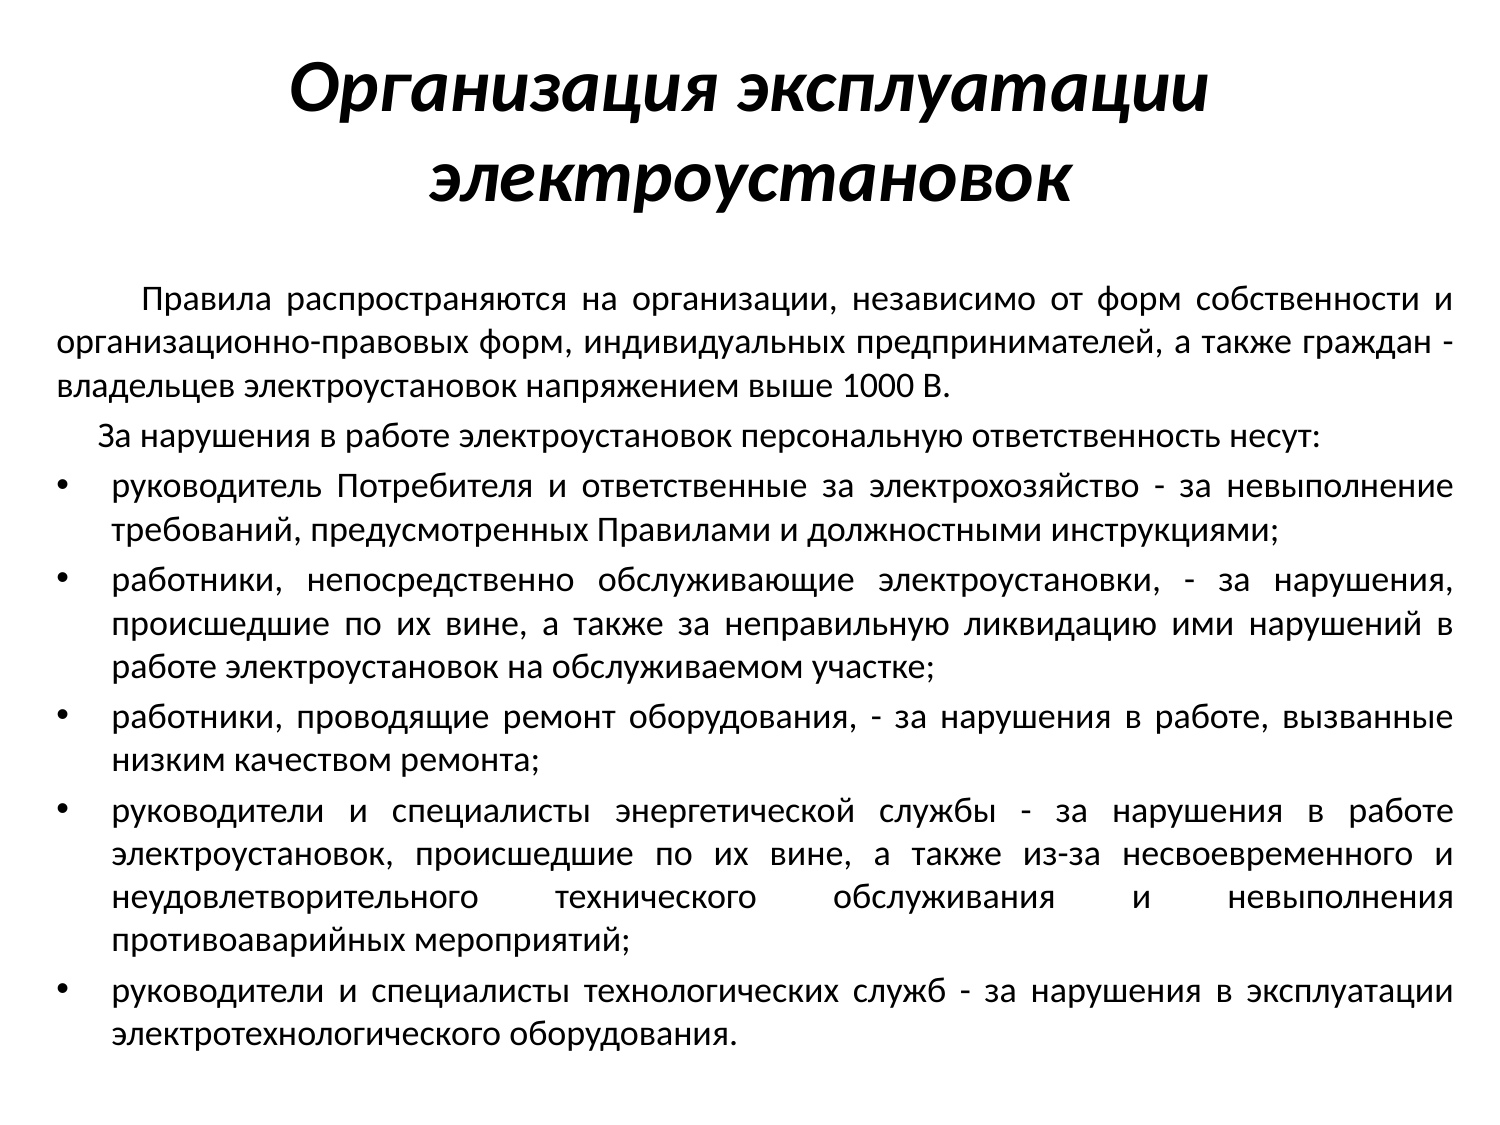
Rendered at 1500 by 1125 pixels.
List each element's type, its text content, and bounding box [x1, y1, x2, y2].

list Правила распространяются на организации, независимо от форм собственности и организационно-правовых форм, индивидуальных предпринимателей, а также граждан - владельцев электроустановок напряжением выше 1000 В. За нарушения в работе электроустановок персональную ответственность несут: руководитель Потребителя и ответственные за электрохозяйство - за невыполнение требований, предусмотренных Правилами и должностными инструкциями; работники, непосредственно обслуживающие электроустановки, - за нарушения, происшедшие по их вине, а также за неправильную ликвидацию ими нарушений в работе электроустановок на обслуживаемом участке; работники, проводящие ремонт оборудования, - за нарушения в работе, вызванные низким качеством ремонта; руководители и специалисты энергетической службы - за нарушения в работе электроустановок, происшедшие по их вине, а также из-за несвоевременного и неудовлетворительного технического обслуживания и невыполнения противоаварийных мероприятий; руководители и специалисты технологических служб - за нарушения в эксплуатации электротехнологического оборудования. [41, 267, 1471, 1071]
title Организация эксплуатации электроустановок [75, 32, 1425, 220]
